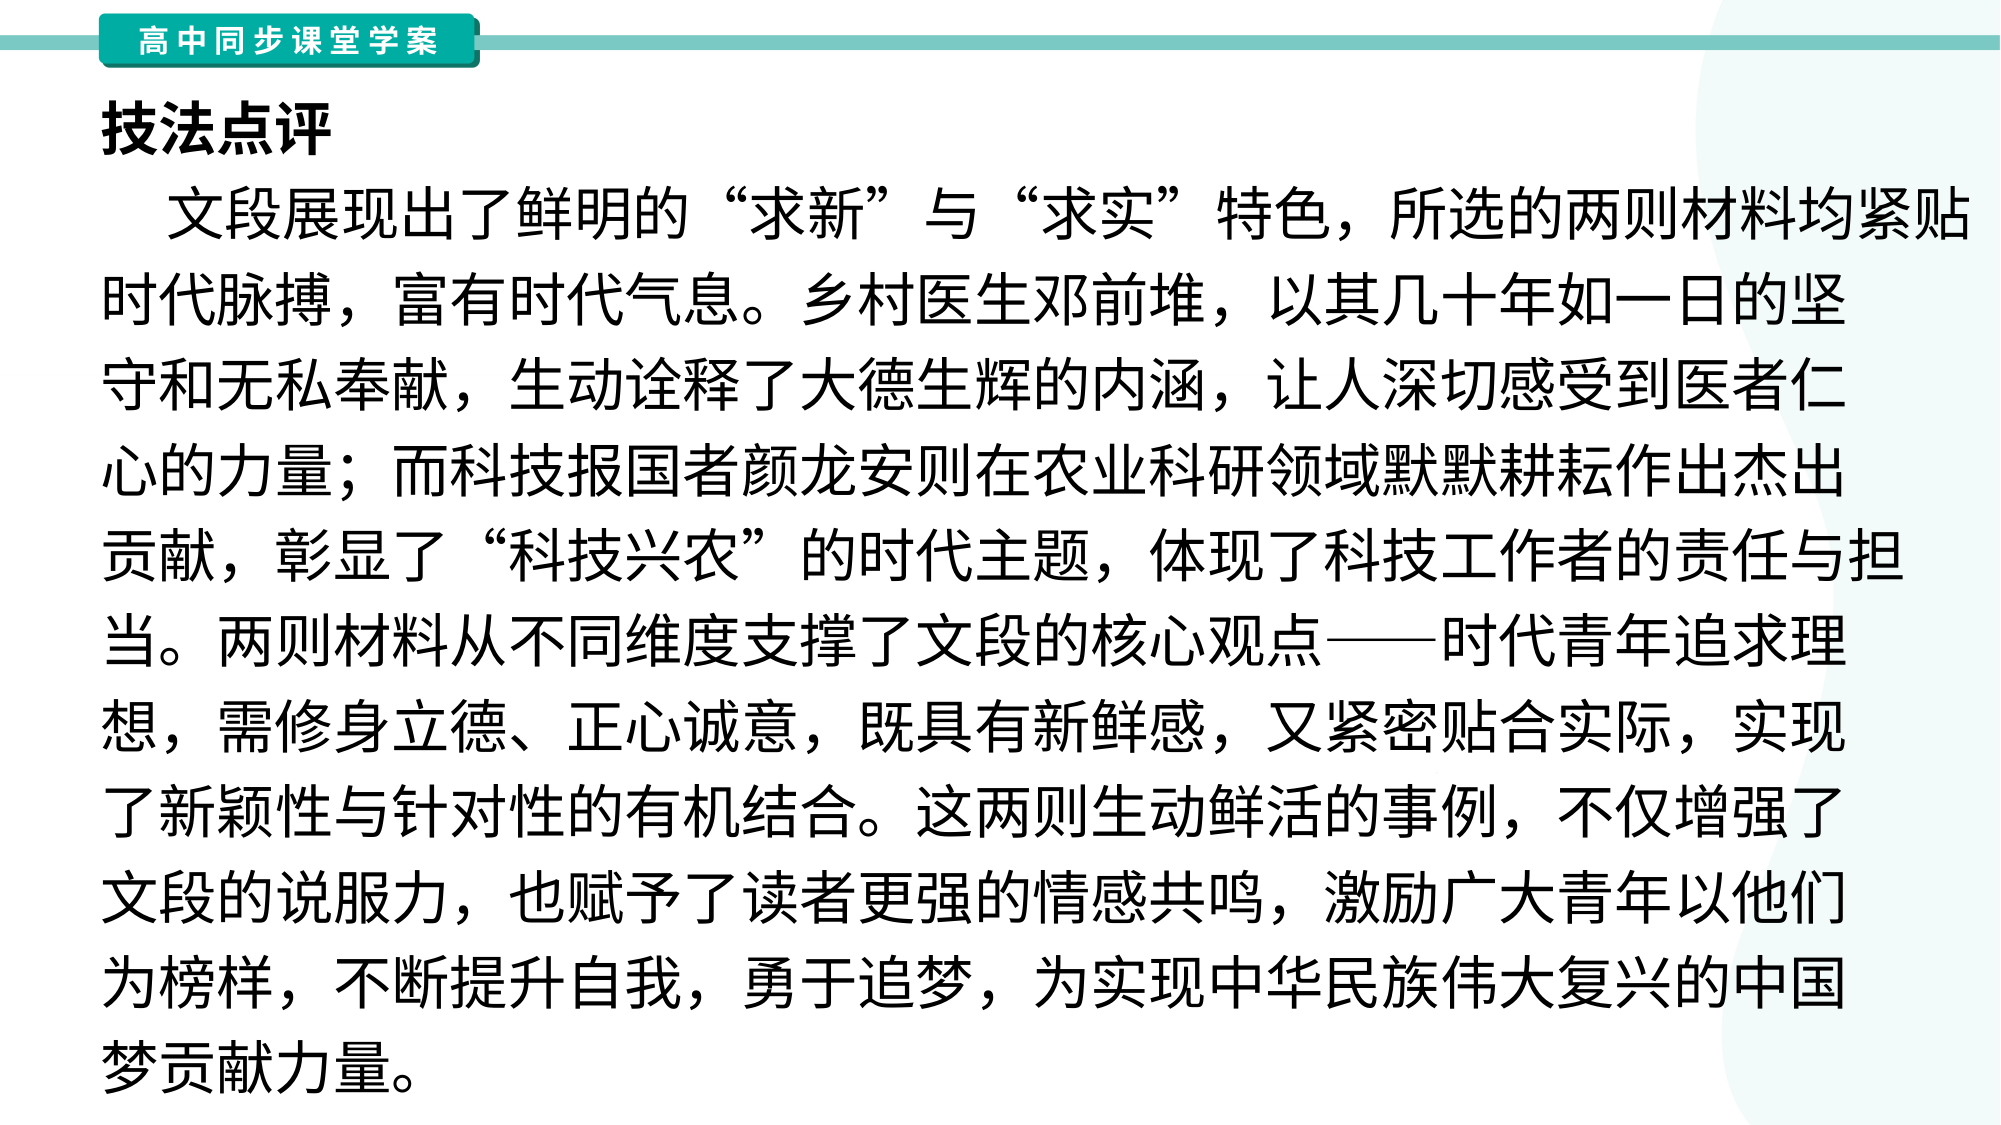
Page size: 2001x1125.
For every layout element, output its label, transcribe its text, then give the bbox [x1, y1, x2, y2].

text_box 技法点评 文段展现出了鲜明的“求新”与“求实”特色，所选的两则材料均紧贴 时代脉搏，富有时代气息。乡村医生邓前堆，以其几十年如一日的坚 守和无私奉献，生动诠释了大德生辉的内涵，让人深切感受到医者仁 心的力量；而科技报国者颜龙安则在农业科研领域默默耕耘作出杰出 贡献，彰显了“科技兴农”的时代主题，体现了科技工作者的责任与担 当。两则材料从不同维度支撑了文段的核心观点——时代青年追求理 想，需修身立德、正心诚意，既具有新鲜感，又紧密贴合实际，实现 了新颖性与针对性的有机结合。这两则生动鲜活的事例，不仅增强了 文段的说服力，也赋予了读者更强的情感共鸣，激励广大青年以他们 为榜样，不断提升自我，勇于追梦，为实现中华民族伟大复兴的中国 梦贡献力量。 [100, 76, 1899, 1102]
picture [0, 0, 2000, 1125]
